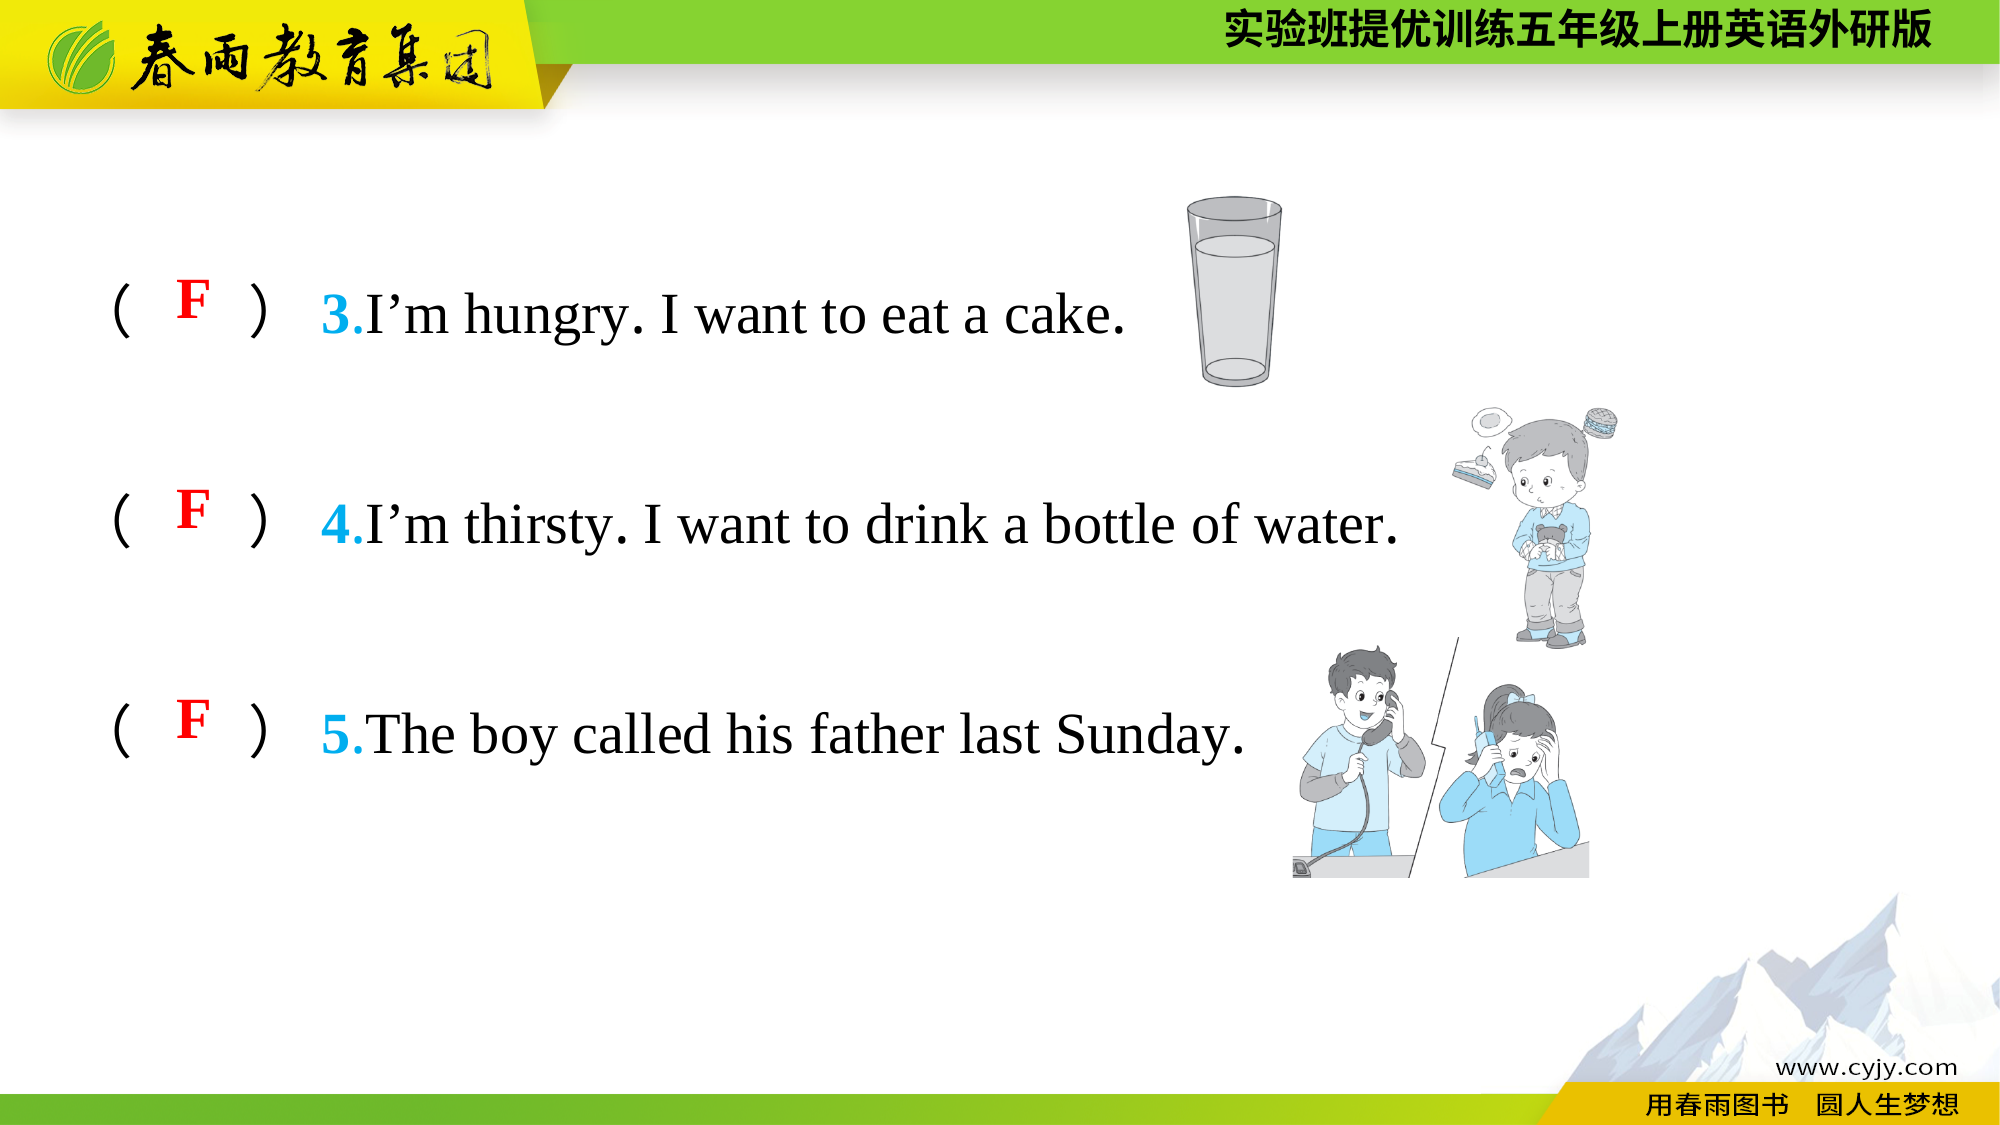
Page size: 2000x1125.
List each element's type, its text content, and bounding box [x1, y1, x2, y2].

text_box F [161, 672, 227, 758]
list （ ）3.I’m hungry. I want to eat a cake. （ ）4.I’m thirsty. I want to drink a bottle of water. （ ）5.The boy called his father last Sunday. [59, 232, 1944, 778]
picture [0, 0, 2000, 1125]
text_box F [161, 252, 227, 338]
text_box F [162, 462, 228, 548]
